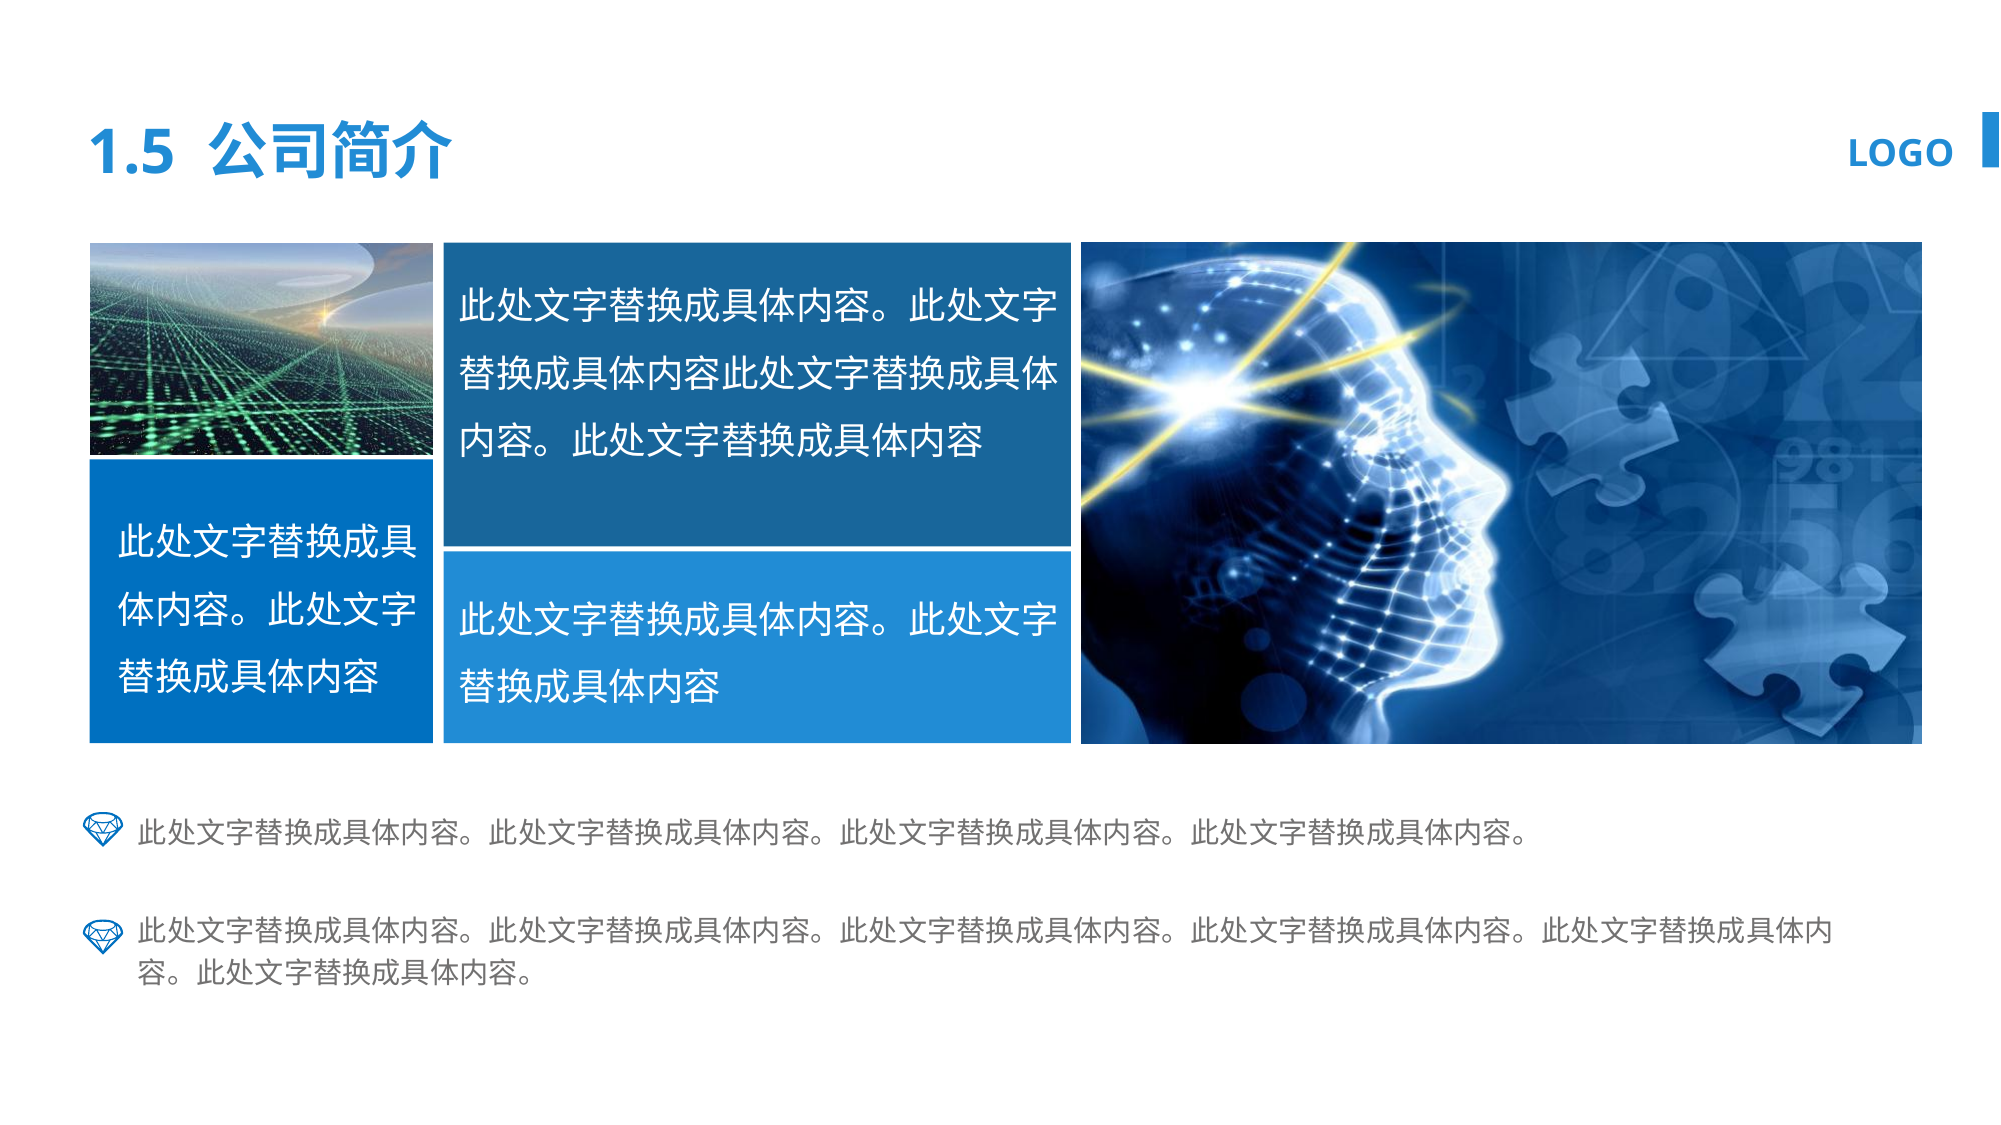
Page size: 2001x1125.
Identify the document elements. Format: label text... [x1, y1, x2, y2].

picture [90, 243, 433, 455]
picture [1081, 242, 1922, 744]
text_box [82, 806, 2000, 858]
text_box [443, 242, 1082, 547]
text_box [89, 459, 446, 744]
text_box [443, 551, 1082, 744]
text_box 1.5 公司简介 [87, 106, 454, 194]
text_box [82, 898, 1877, 995]
